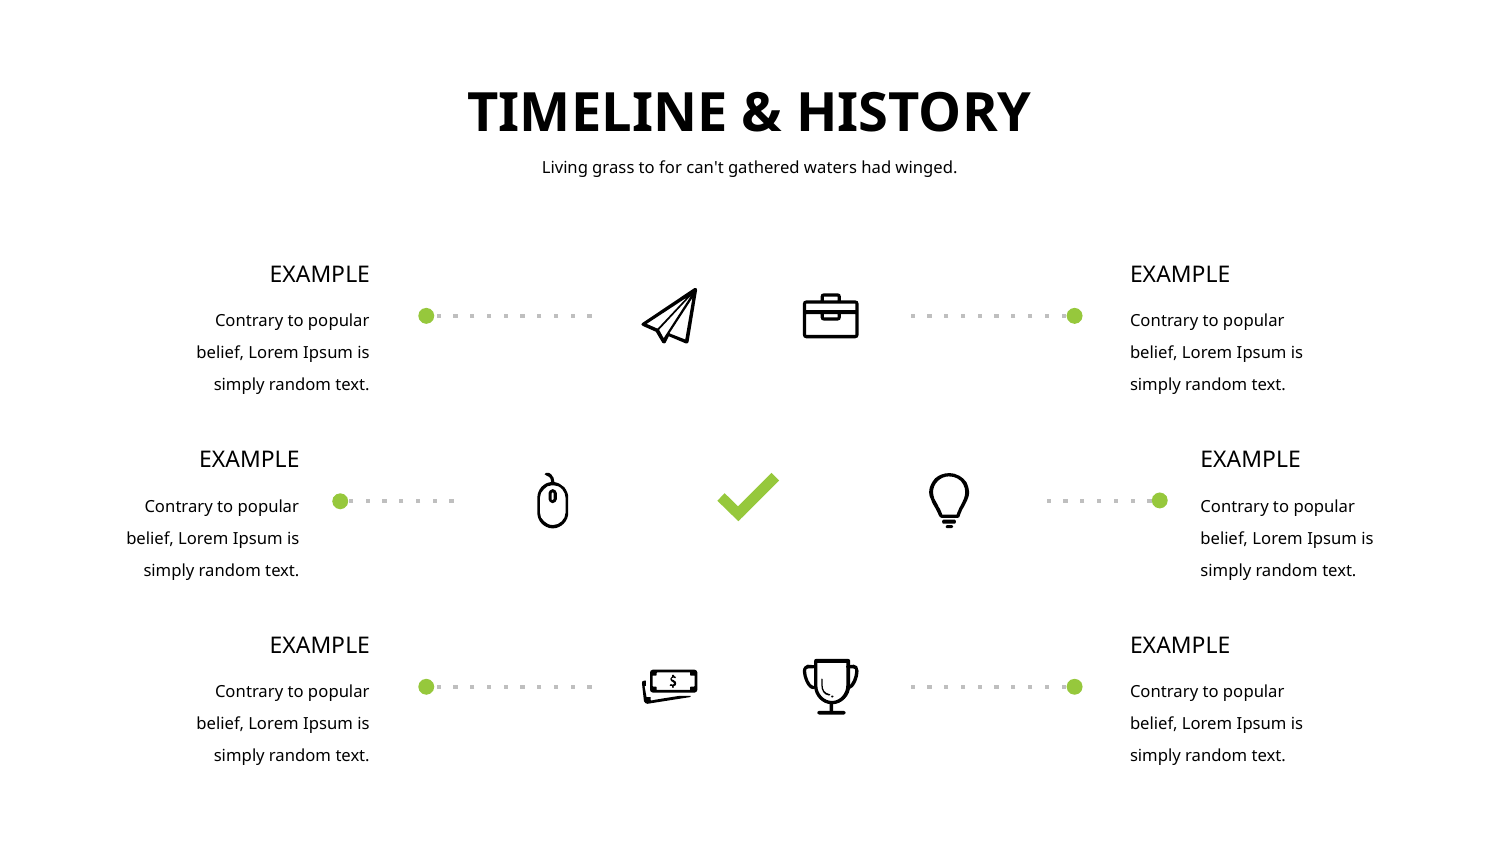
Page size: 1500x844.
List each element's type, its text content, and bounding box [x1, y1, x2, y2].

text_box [928, 472, 970, 529]
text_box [802, 658, 859, 715]
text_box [717, 472, 780, 522]
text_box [176, 253, 1324, 378]
text_box Living grass to for can't gathered waters had winged. [491, 151, 1009, 182]
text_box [166, 624, 1334, 750]
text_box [641, 669, 698, 705]
text_box TIMELINE & HISTORY [365, 71, 1135, 149]
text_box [101, 438, 1399, 564]
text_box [537, 472, 569, 529]
